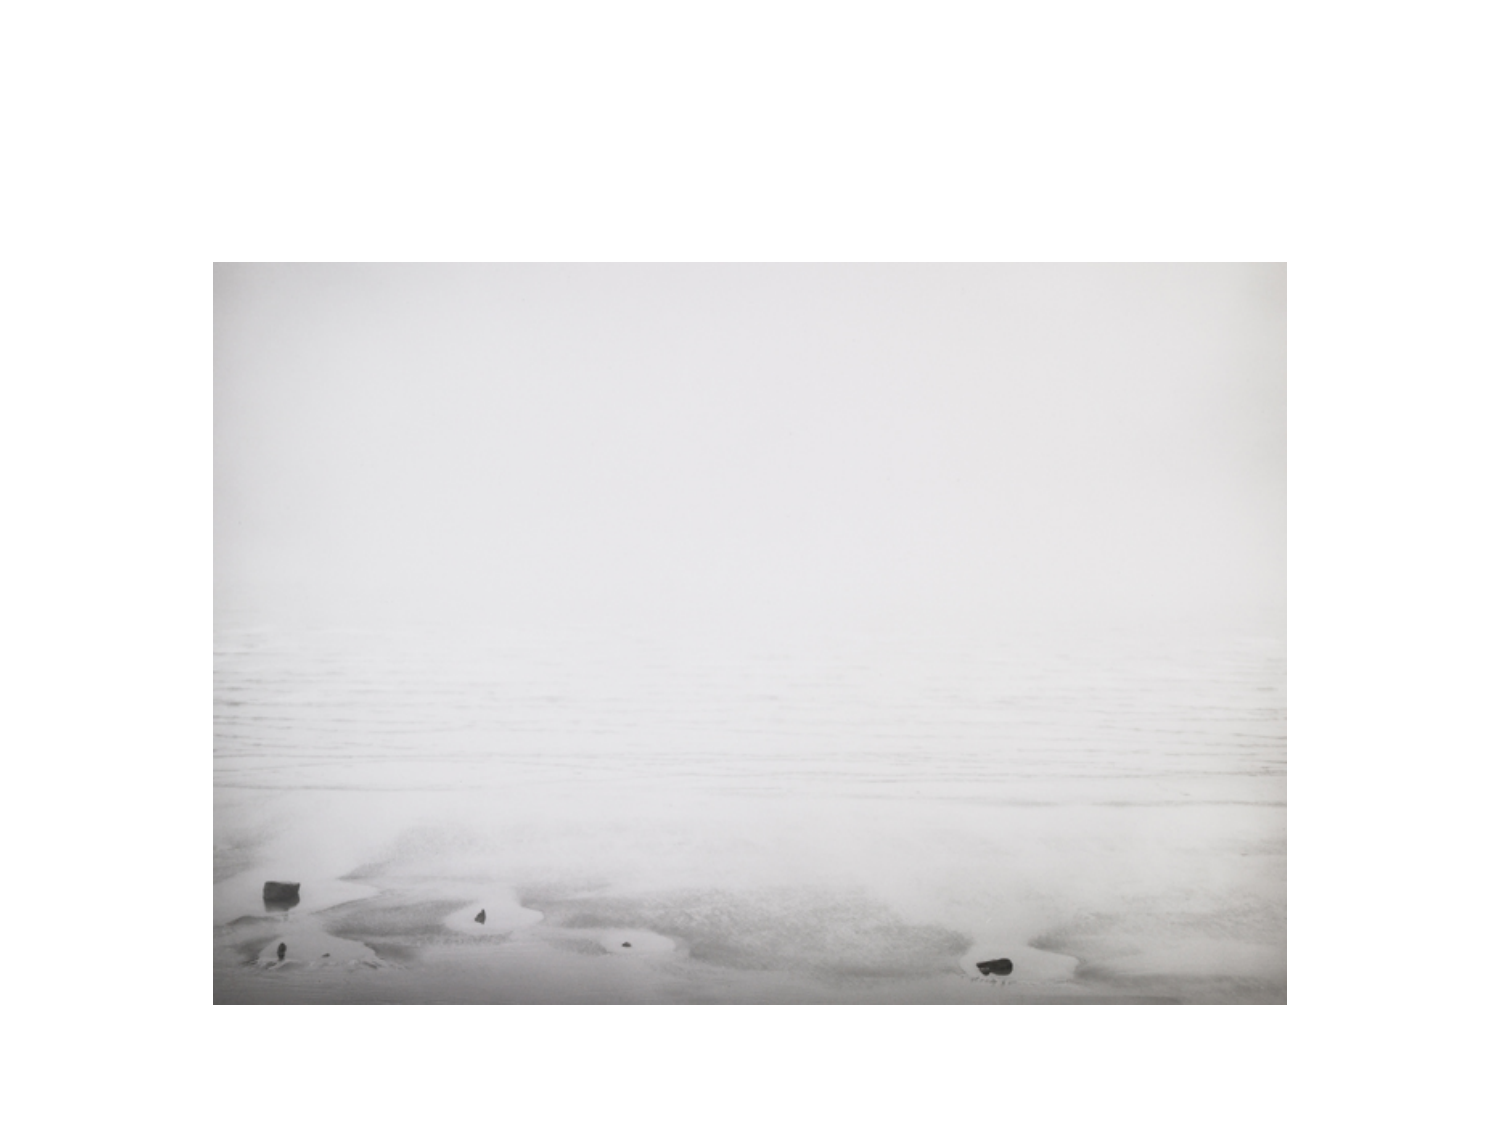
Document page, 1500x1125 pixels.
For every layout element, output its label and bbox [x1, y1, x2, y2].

list [74, 262, 1426, 1006]
